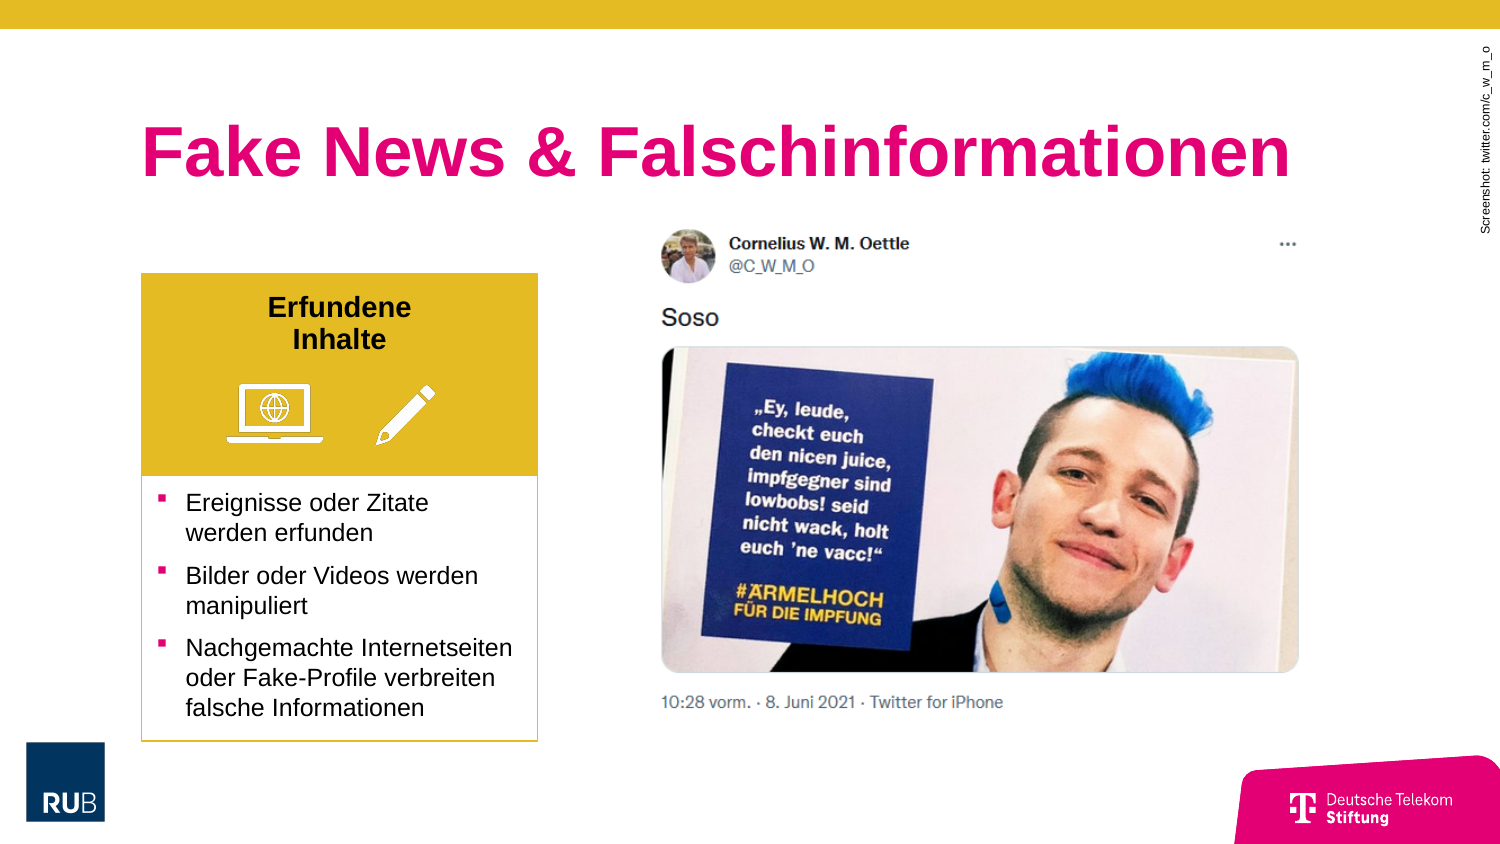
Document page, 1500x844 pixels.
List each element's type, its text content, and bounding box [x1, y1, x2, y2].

text_box Screenshot: twitter.com/c_w_m_o [1471, 32, 1500, 634]
text_box Ereignisse oder Zitate werden erfunden Bilder oder Videos werden manipuliert Nachgemachte Internetseiten oder Fake-Profile verbreiten falsche Informationen [141, 474, 538, 741]
text_box [141, 363, 538, 474]
picture [648, 219, 1309, 725]
text_box [141, 274, 538, 285]
picture [223, 362, 326, 464]
picture [23, 740, 108, 824]
text_box Erfundene Inhalte [141, 285, 538, 363]
picture [369, 379, 442, 452]
title Fake News & Falschinformationen [141, 119, 1388, 267]
